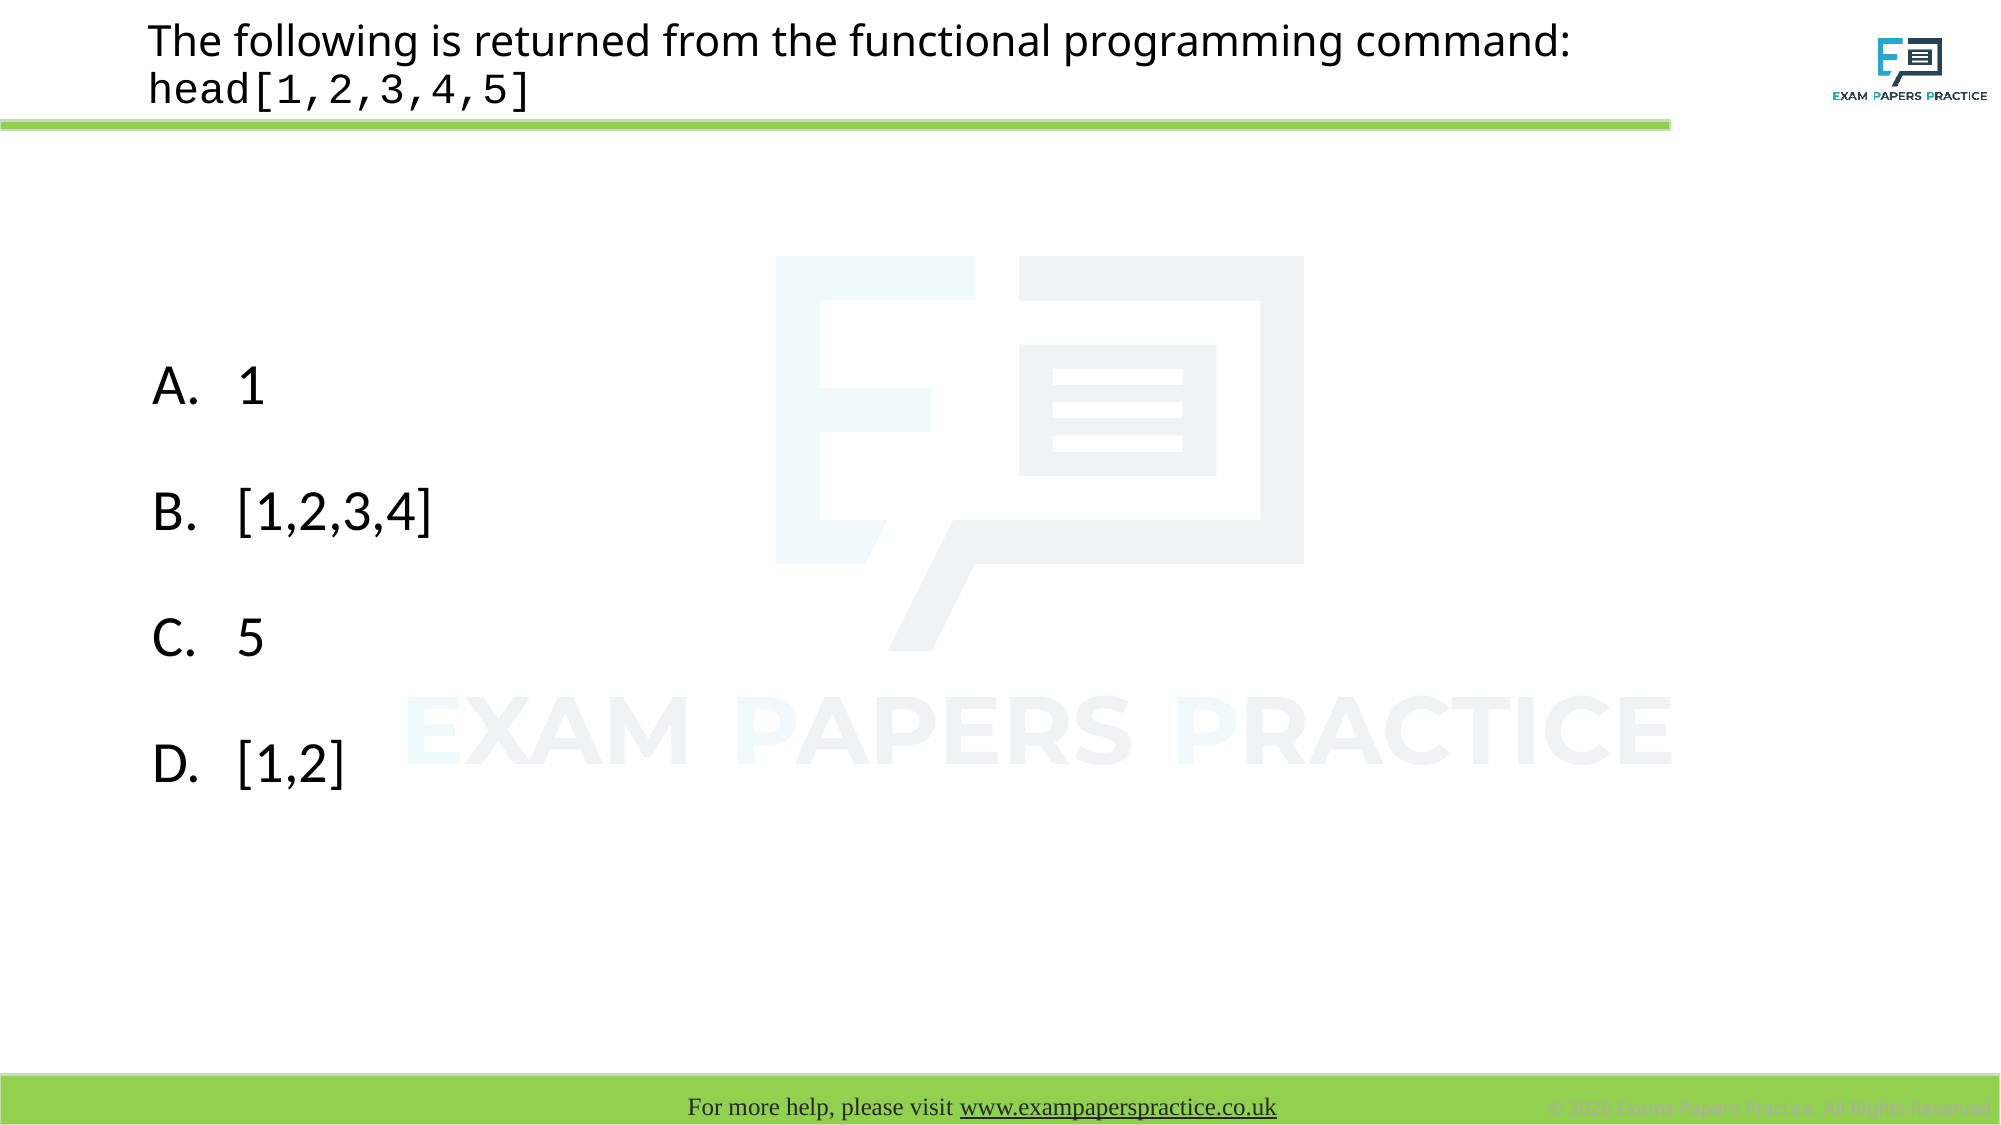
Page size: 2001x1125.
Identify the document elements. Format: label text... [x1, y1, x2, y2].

title The following is returned from the functional programming command: head[1,2,3,4,5] [132, 11, 1858, 121]
list 1 [1,2,3,4] 5 [1,2] [137, 304, 1863, 1018]
